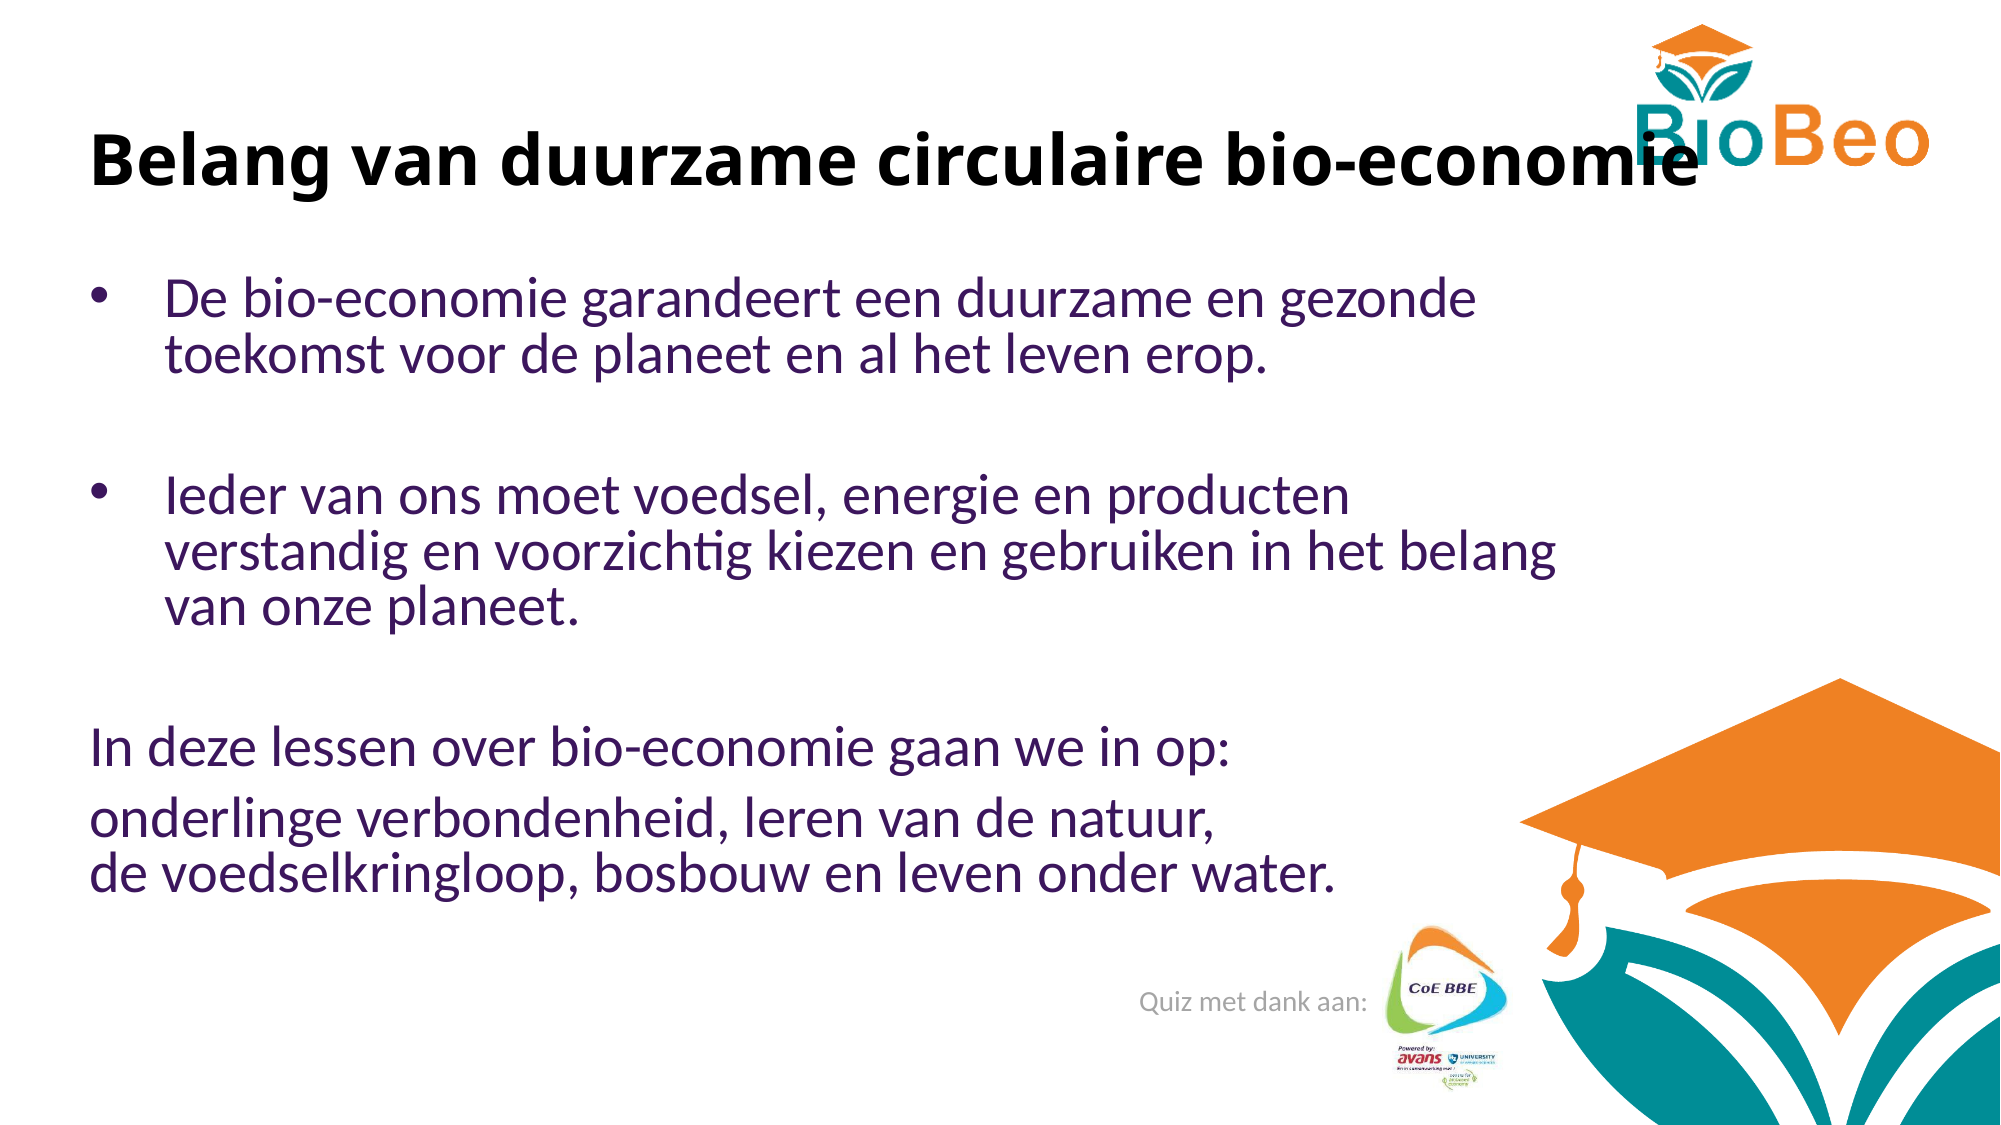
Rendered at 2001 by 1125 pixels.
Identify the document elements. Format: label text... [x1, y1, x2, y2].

subtitle De bio-economie garandeert een duurzame en gezonde toekomst voor de planeet en al het leven erop. Ieder van ons moet voedsel, energie en producten verstandig en voorzichtig kiezen en gebruiken in het belang van onze planeet. In deze lessen over bio-economie gaan we in op: onderlinge verbondenheid, leren van de natuur, de voedselkringloop, bosbouw en leven onder water. Quiz met dank aan: [74, 265, 1616, 1093]
picture [1382, 618, 2000, 1125]
text_box Belang van duurzame circulaire bio-economie [74, 88, 1935, 237]
picture [1635, 22, 1931, 88]
